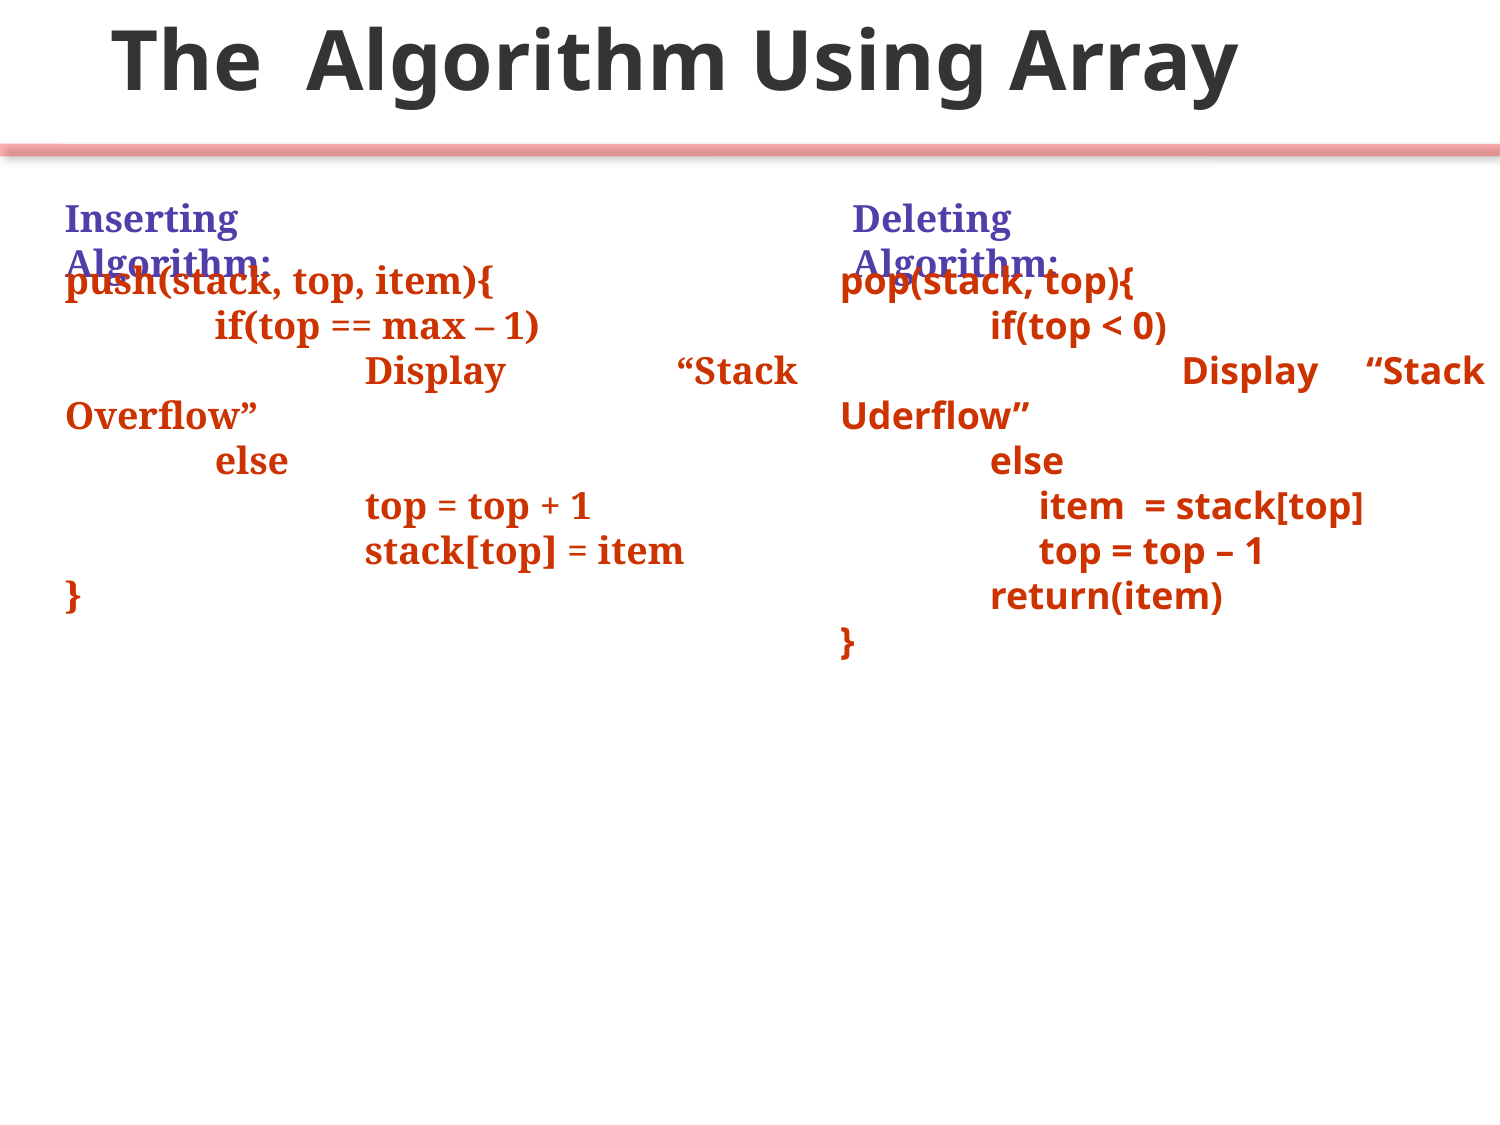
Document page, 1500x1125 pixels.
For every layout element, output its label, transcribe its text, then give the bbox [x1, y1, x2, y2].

text_box The Algorithm Using Array [50, 0, 1300, 138]
text_box pop(stack, top){ if(top < 0) Display “Stack Uderflow” else item = stack[top] top = top – 1 return(item) } [824, 249, 1500, 663]
text_box Inserting Algorithm: [49, 187, 438, 238]
text_box Deleting Algorithm: [837, 187, 1225, 238]
text_box push(stack, top, item){ if(top == max – 1) Display “Stack Overflow” else top = top + 1 stack[top] = item } [49, 249, 813, 638]
